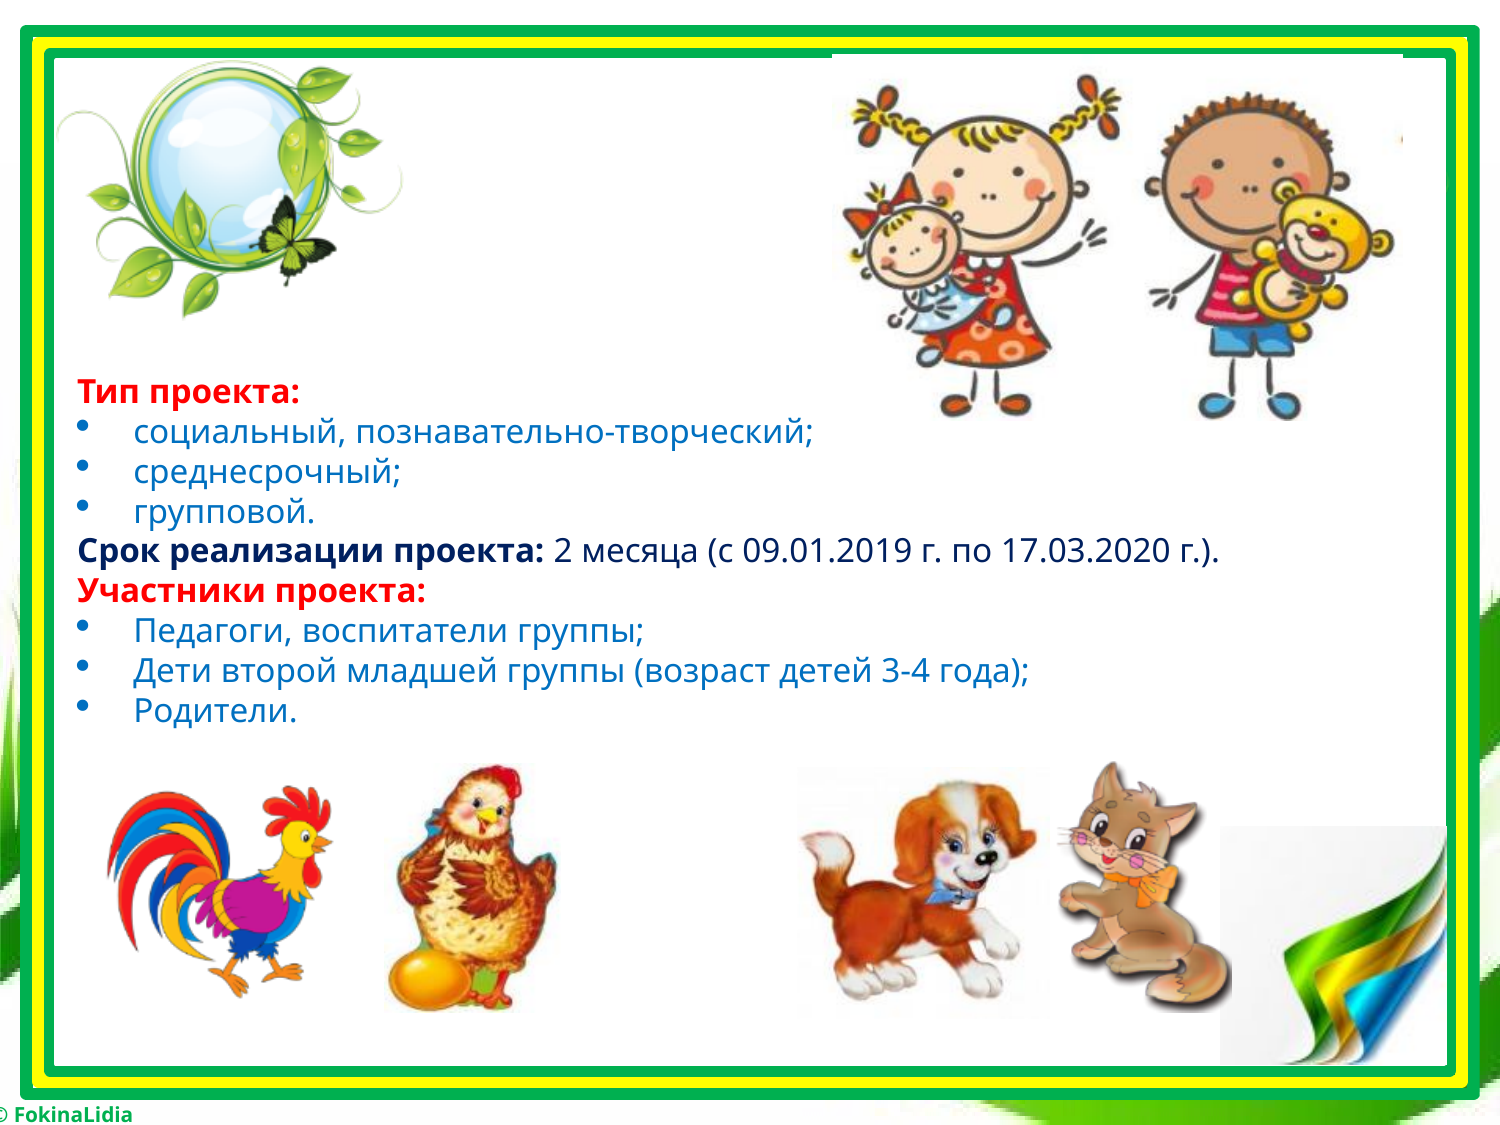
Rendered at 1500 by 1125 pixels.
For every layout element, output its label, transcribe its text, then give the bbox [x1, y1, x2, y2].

picture [0, 0, 1500, 1125]
picture [0, 1108, 6, 1121]
text_box Тип проекта: социальный, познавательно-творческий; среднесрочный; групповой. Срок реализации проекта: 2 месяца (с 09.01.2019 г. по 17.03.2020 г.). Участники проекта: Педагоги, воспитатели группы; Дети второй младшей группы (возраст детей 3-4 года); Родители. [62, 362, 1433, 737]
